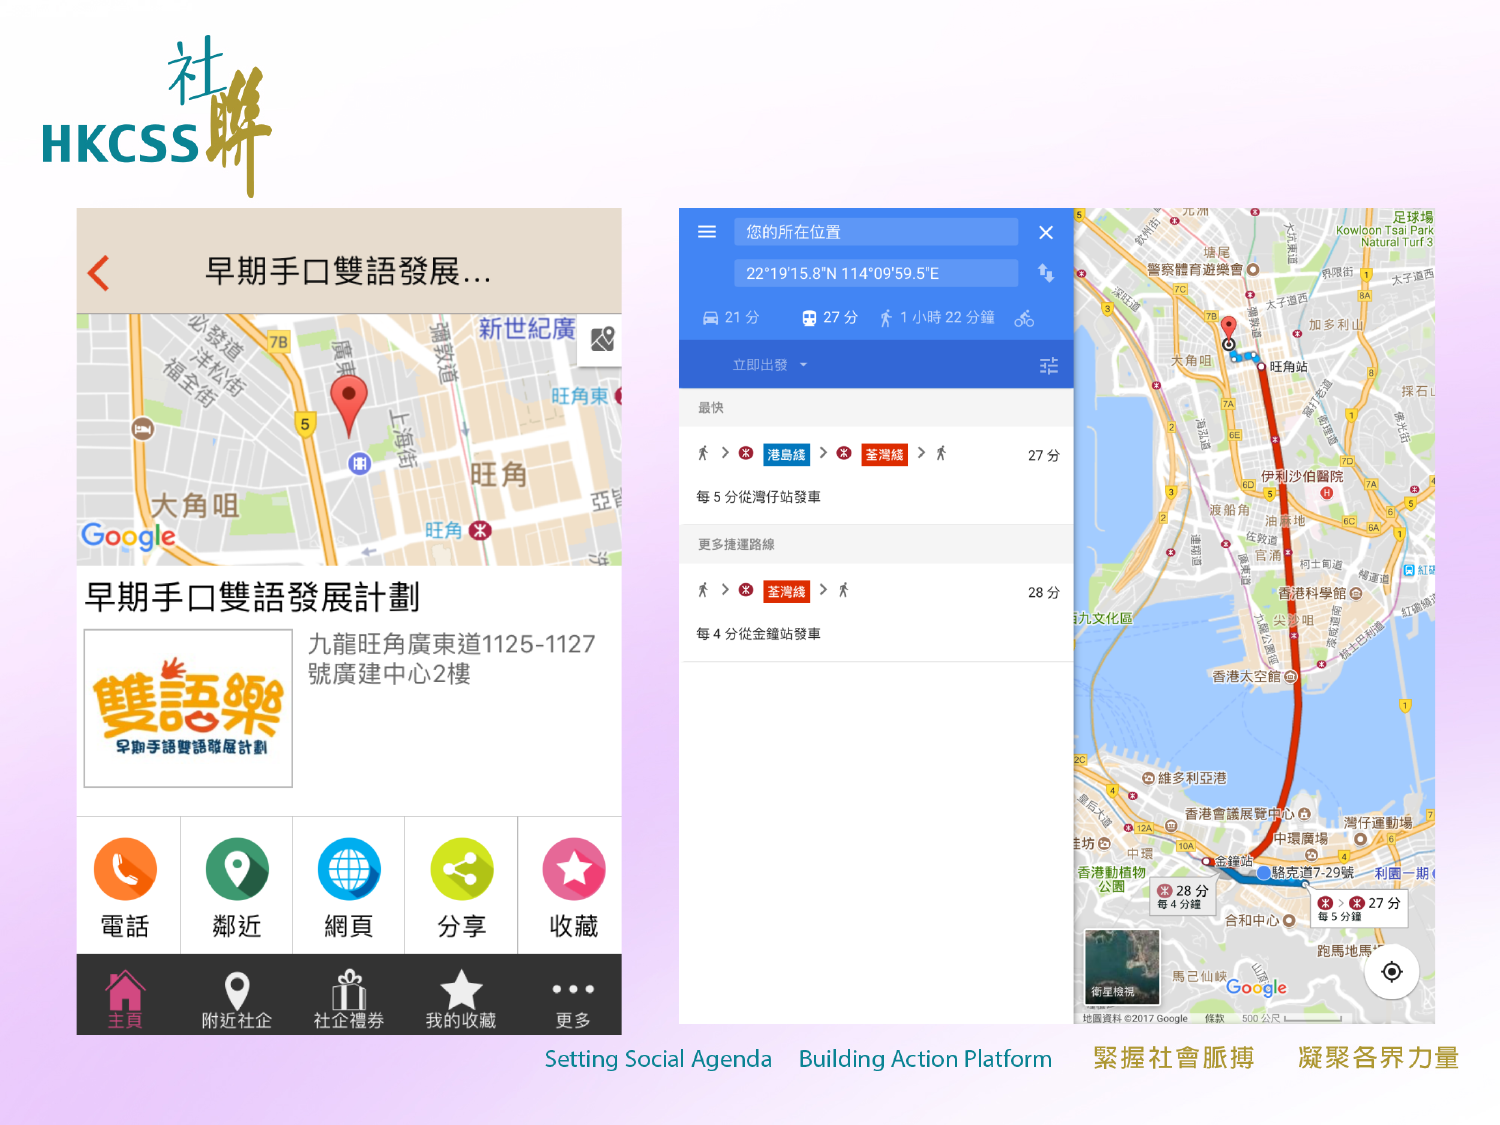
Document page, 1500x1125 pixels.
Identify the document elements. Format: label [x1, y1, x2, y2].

list [678, 207, 1436, 1024]
picture [0, 0, 1500, 1125]
